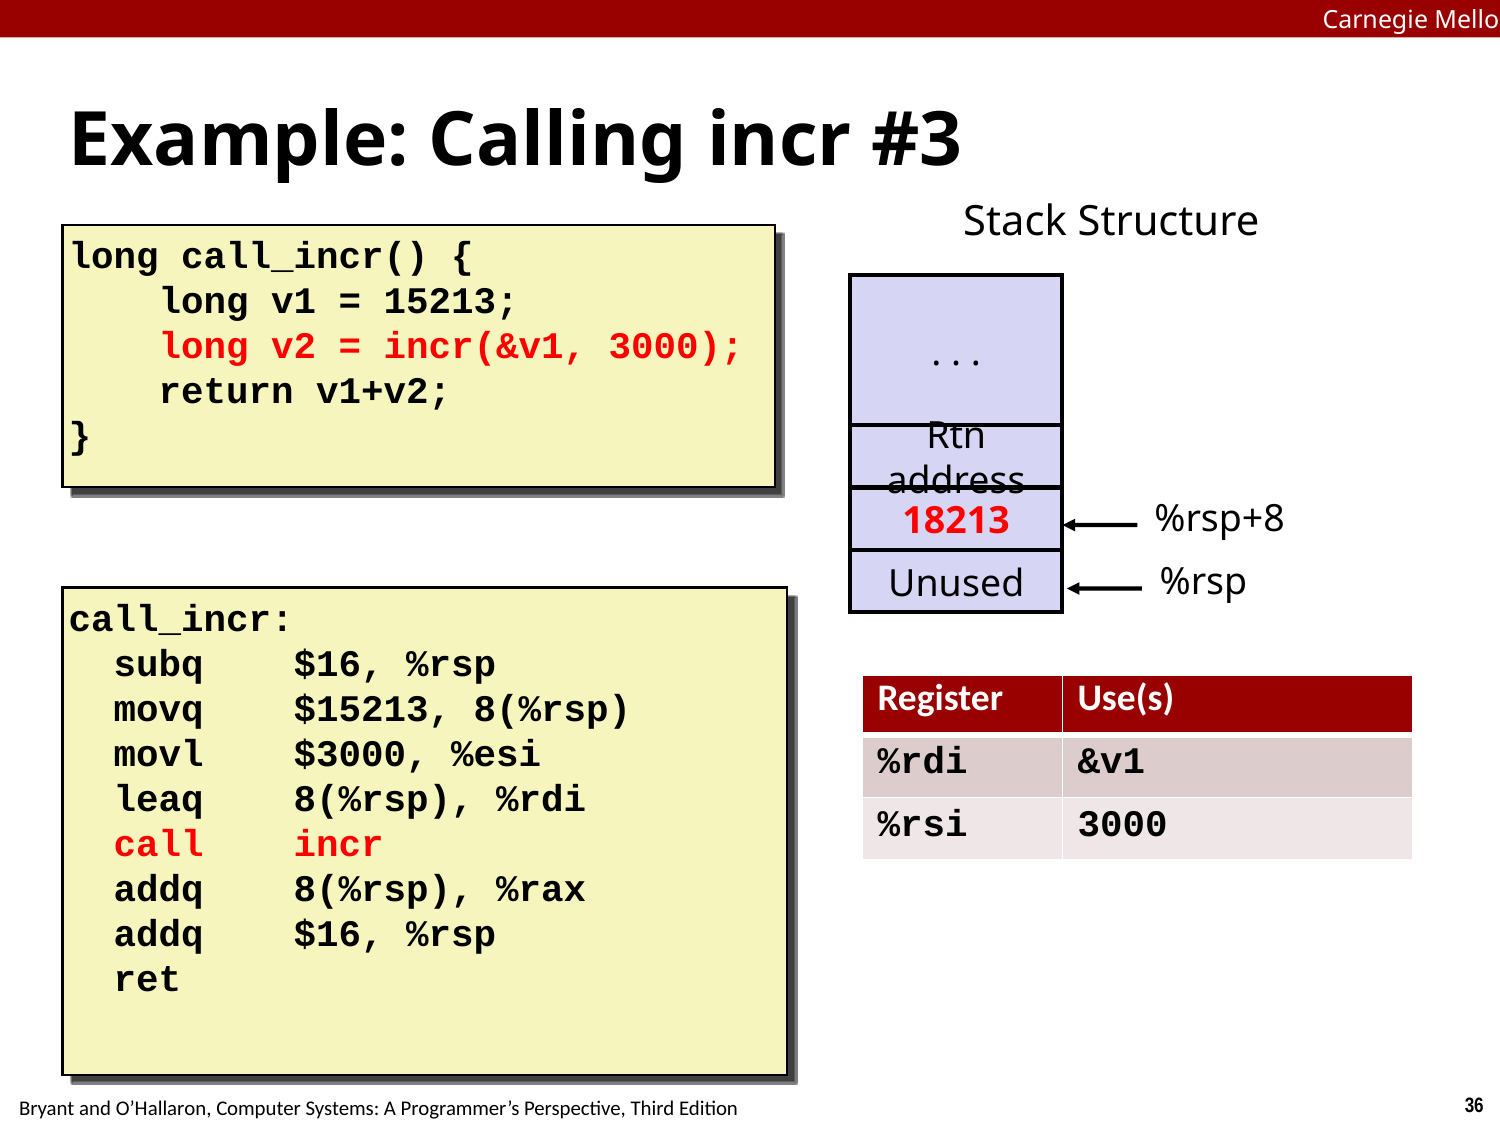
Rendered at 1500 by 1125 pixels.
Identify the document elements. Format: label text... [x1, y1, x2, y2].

table_cell 3000 [1063, 798, 1412, 859]
table_cell %rdi [863, 738, 1062, 797]
text_box %rsp [1153, 550, 1254, 609]
text_box %rsp+8 [1148, 487, 1292, 545]
text_box Rtn address [849, 424, 1063, 488]
text_box call_incr: subq $16, %rsp movq $15213, 8(%rsp) movl $3000, %esi leaq 8(%rsp), %rdi call incr addq 8(%rsp), %rax addq $16, %rsp ret [62, 587, 788, 1075]
text_box Stack Structure [956, 187, 1266, 250]
table_cell %rsi [863, 798, 1062, 859]
text_box [1066, 582, 1142, 595]
text_box . . . [849, 274, 1063, 424]
table_header Register [863, 676, 1062, 732]
text_box Unused [849, 549, 1063, 613]
text_box [0, 0, 1500, 38]
title Example: Calling incr #3 [62, 41, 1438, 230]
text_box [1062, 518, 1138, 532]
text_box long call_incr() { long v1 = 15213; long v2 = incr(&v1, 3000); return v1+v2; } [62, 224, 775, 488]
text_box Carnegie Mellon [1322, 3, 1500, 33]
table_cell &v1 [1063, 738, 1412, 797]
table_header Use(s) [1063, 676, 1412, 732]
text_box 18213 [849, 488, 1063, 549]
